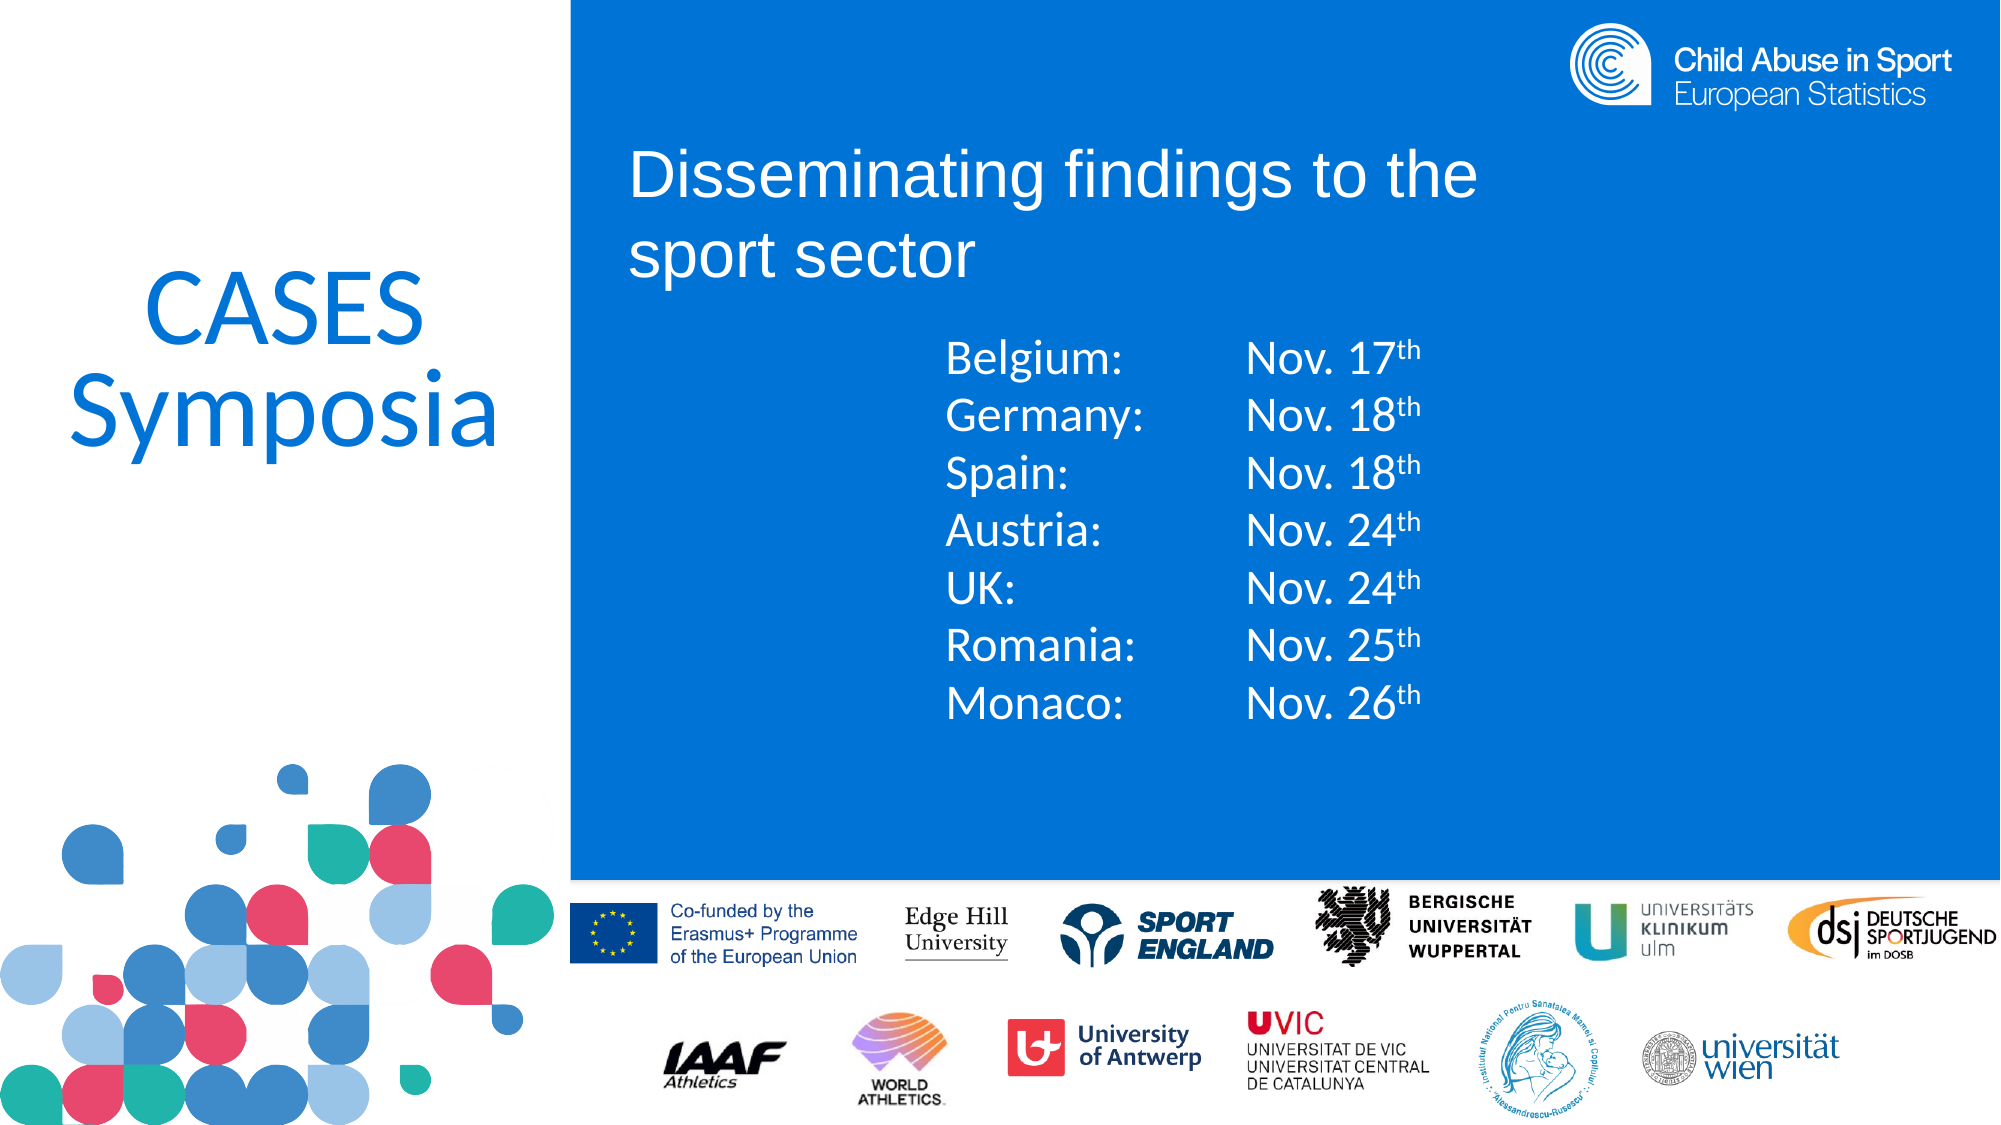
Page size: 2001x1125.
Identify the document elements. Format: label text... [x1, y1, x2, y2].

picture [0, 764, 554, 1125]
list CASES Symposia [0, 0, 571, 1125]
text_box Disseminating findings to the sport sector [613, 123, 1619, 299]
picture [1522, 0, 2000, 153]
picture [570, 880, 2000, 1125]
text_box Belgium: Nov. 17th Germany: Nov. 18th Spain: Nov. 18th Austria: Nov. 24th UK: Nov. 24th Romania: Nov. 25th Monaco: Nov. 26th [930, 330, 1669, 855]
